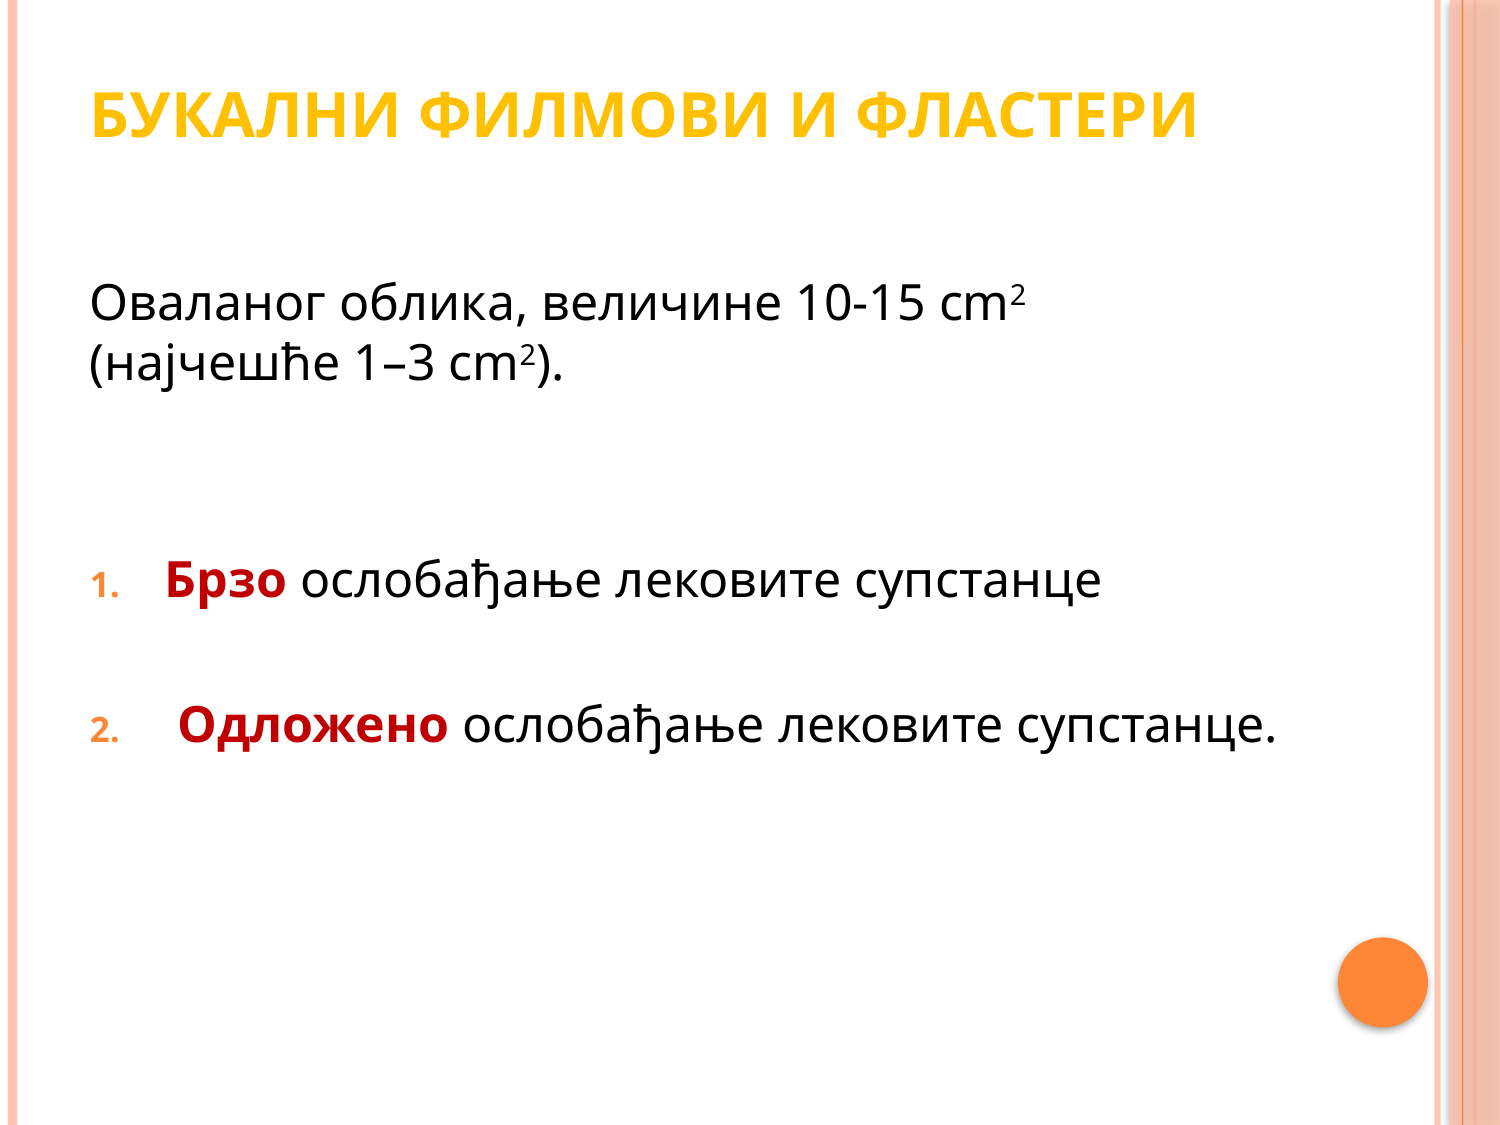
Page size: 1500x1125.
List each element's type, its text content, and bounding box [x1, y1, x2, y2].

list Оваланог облика, величине 10-15 cm2 (најчешће 1–3 cm2). Брзо ослобађање лековите супстанце Одложено ослобађање лековите супстанце. [75, 262, 1300, 1062]
title Букални филмoви и фластери [75, 45, 1300, 233]
